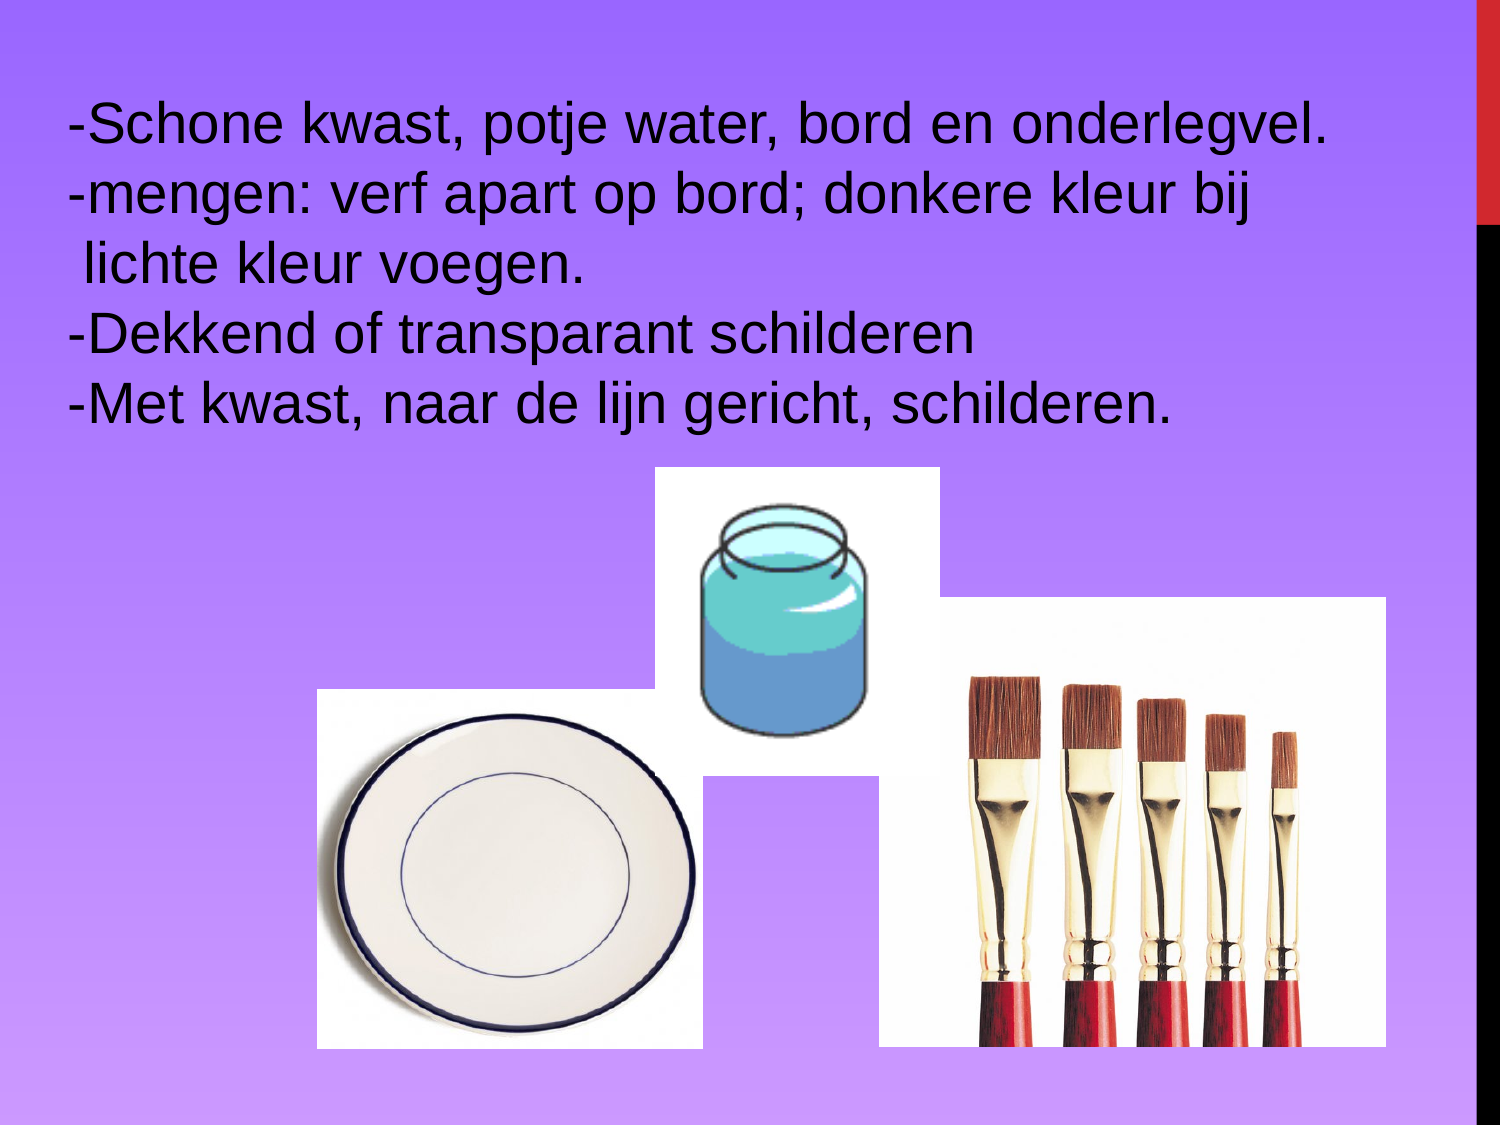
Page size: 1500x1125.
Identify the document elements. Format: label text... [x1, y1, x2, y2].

text_box -Schone kwast, potje water, bord en onderlegvel. -mengen: verf apart op bord; donkere kleur bij lichte kleur voegen. -Dekkend of transparant schilderen -Met kwast, naar de lijn gericht, schilderen. [53, 78, 1365, 443]
picture [317, 467, 1387, 1049]
